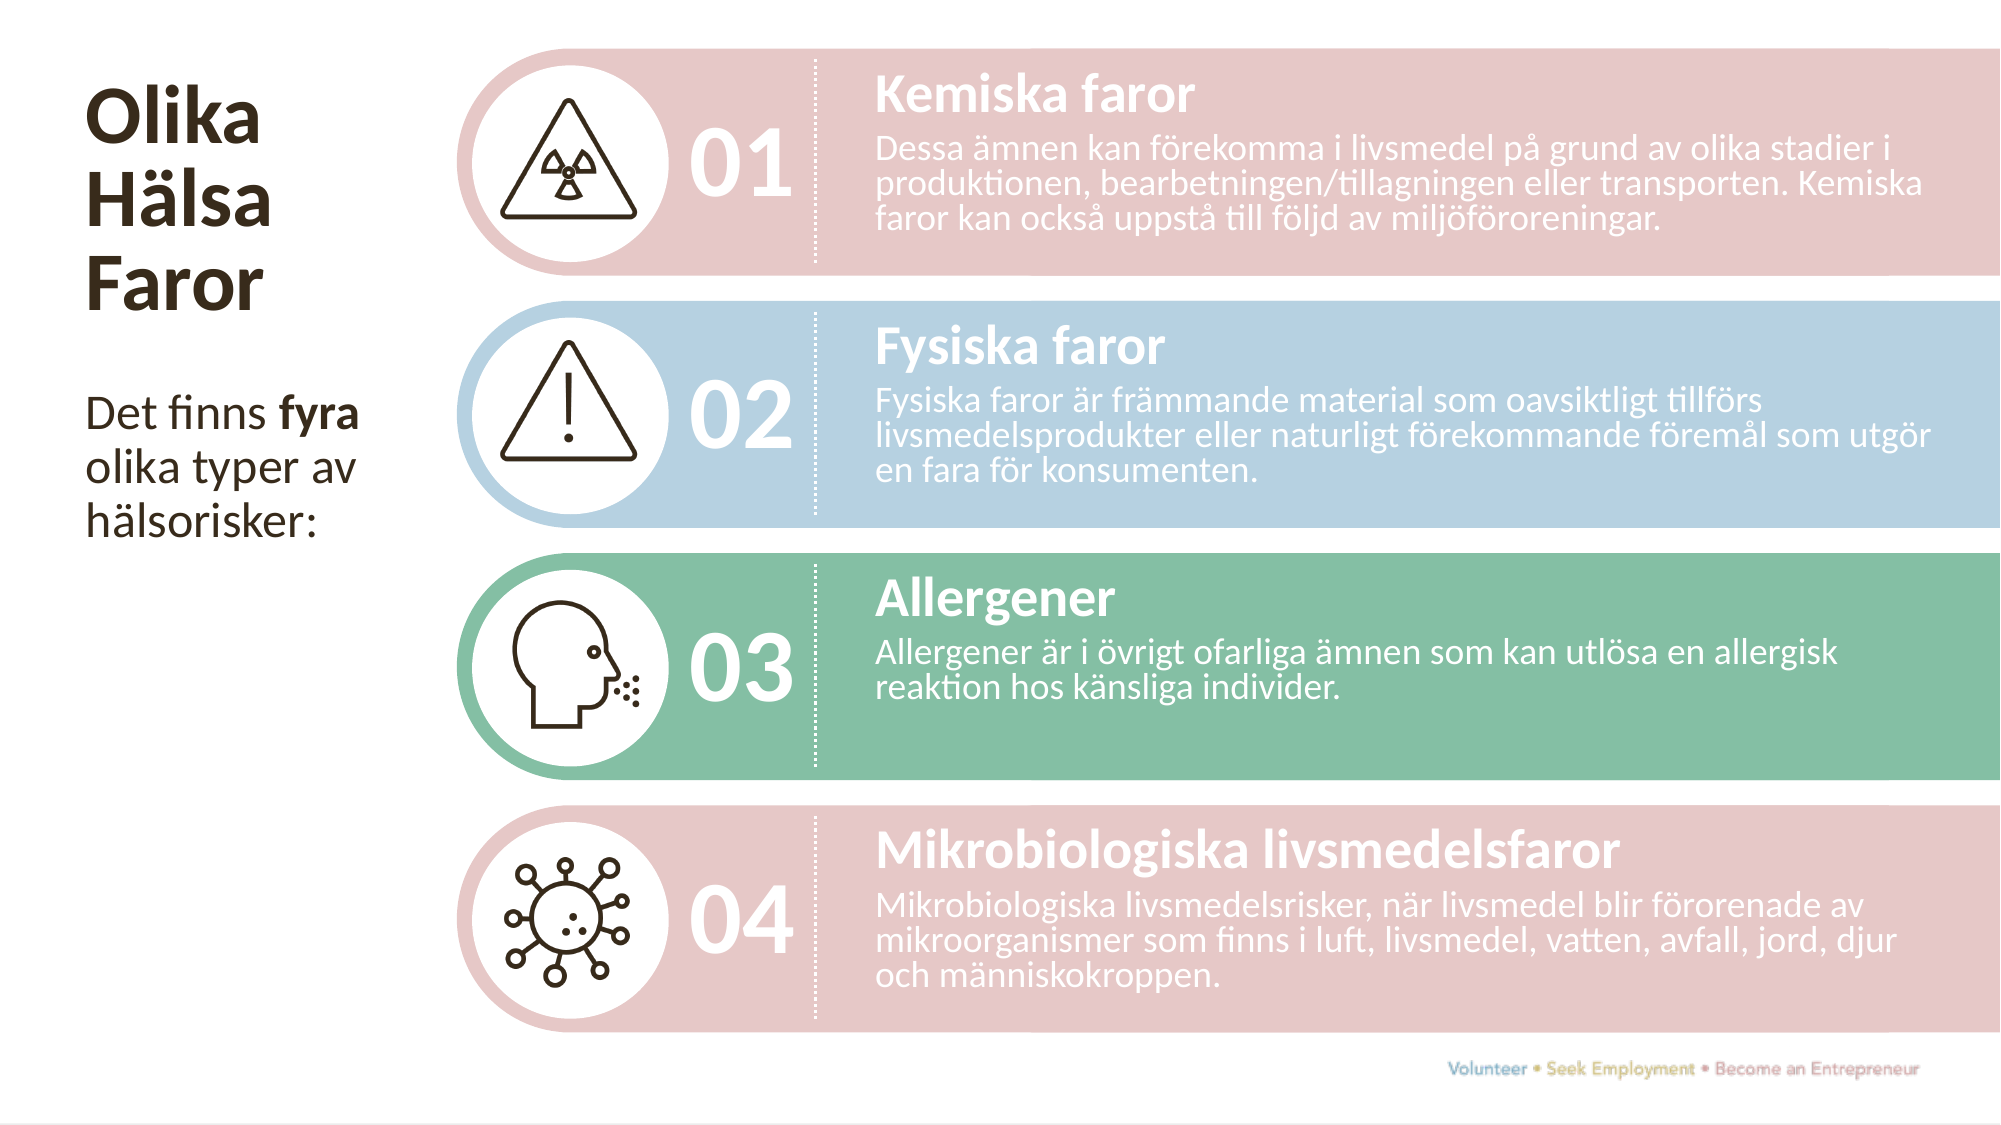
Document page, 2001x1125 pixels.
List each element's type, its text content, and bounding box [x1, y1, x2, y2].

picture [492, 842, 643, 993]
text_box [456, 300, 2000, 528]
picture [491, 592, 642, 743]
picture [493, 325, 644, 476]
picture [493, 83, 644, 234]
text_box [456, 805, 2000, 1033]
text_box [456, 552, 2000, 781]
text_box Olika Hälsa Faror [71, 68, 516, 360]
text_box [456, 48, 2000, 276]
text_box Det finns fyra olika typer av hälsorisker: [71, 378, 400, 616]
picture [1418, 1046, 1971, 1103]
